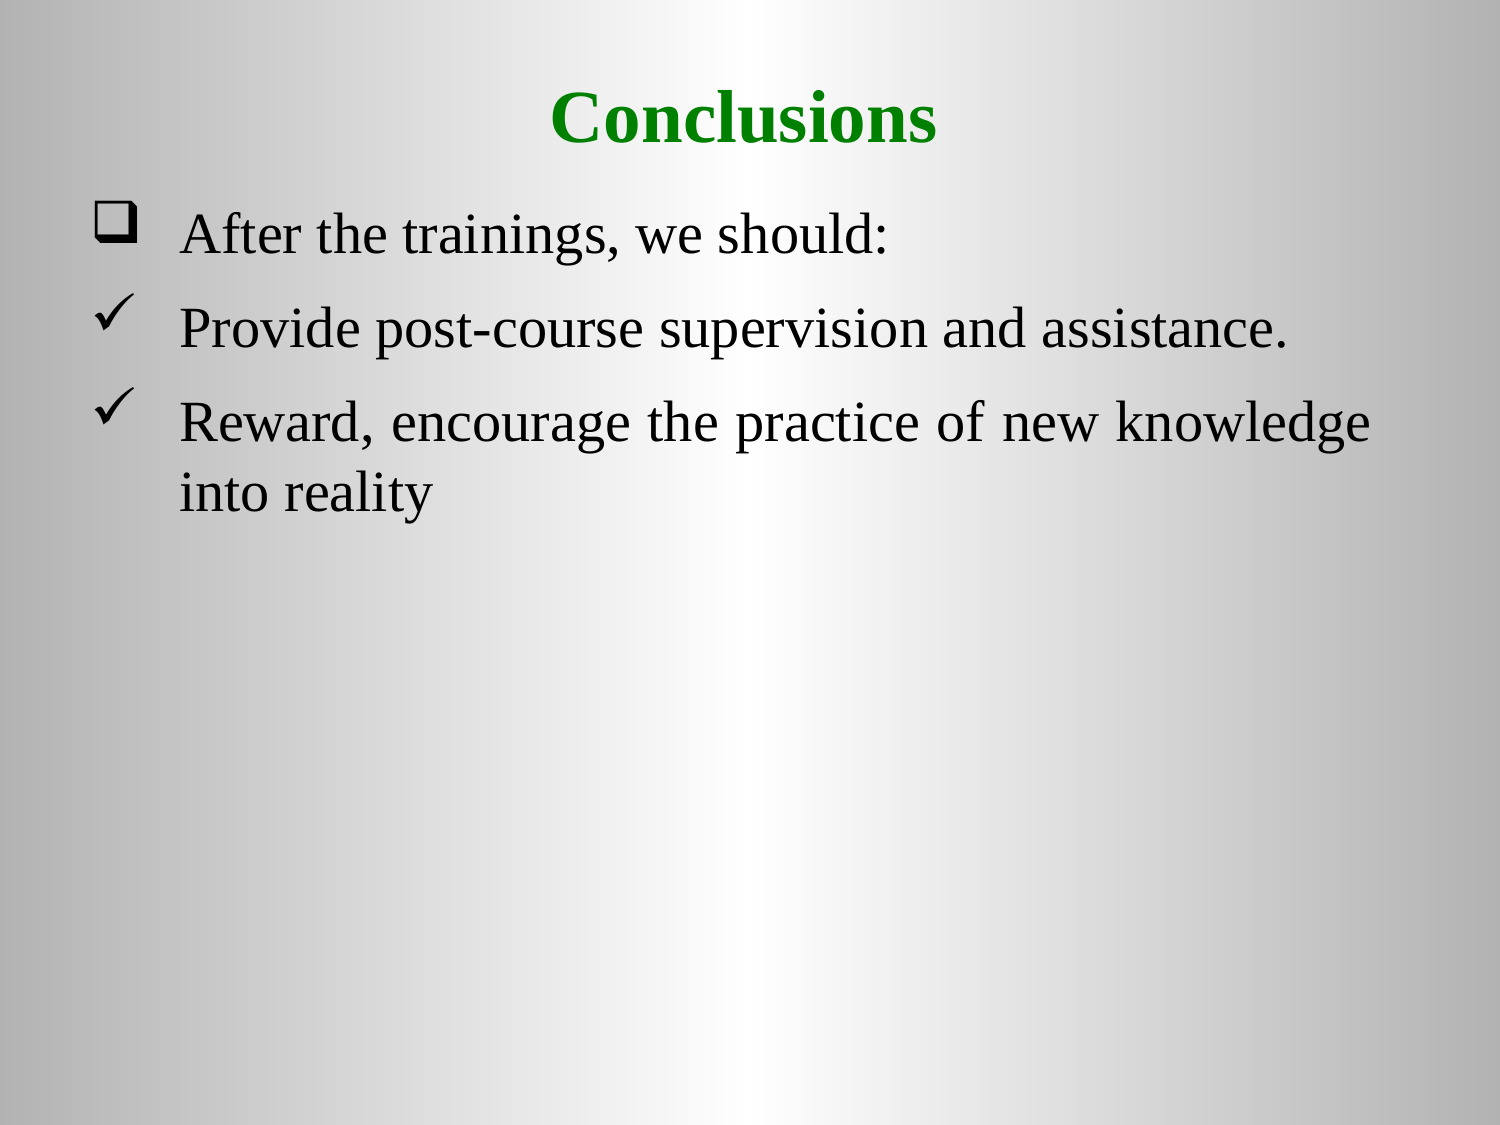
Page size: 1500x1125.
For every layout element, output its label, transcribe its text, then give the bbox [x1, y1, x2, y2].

subtitle After the trainings, we should: Provide post-course supervision and assistance. Reward, encourage the practice of new knowledge into reality [75, 187, 1388, 1075]
title Conclusions [50, 24, 1438, 200]
